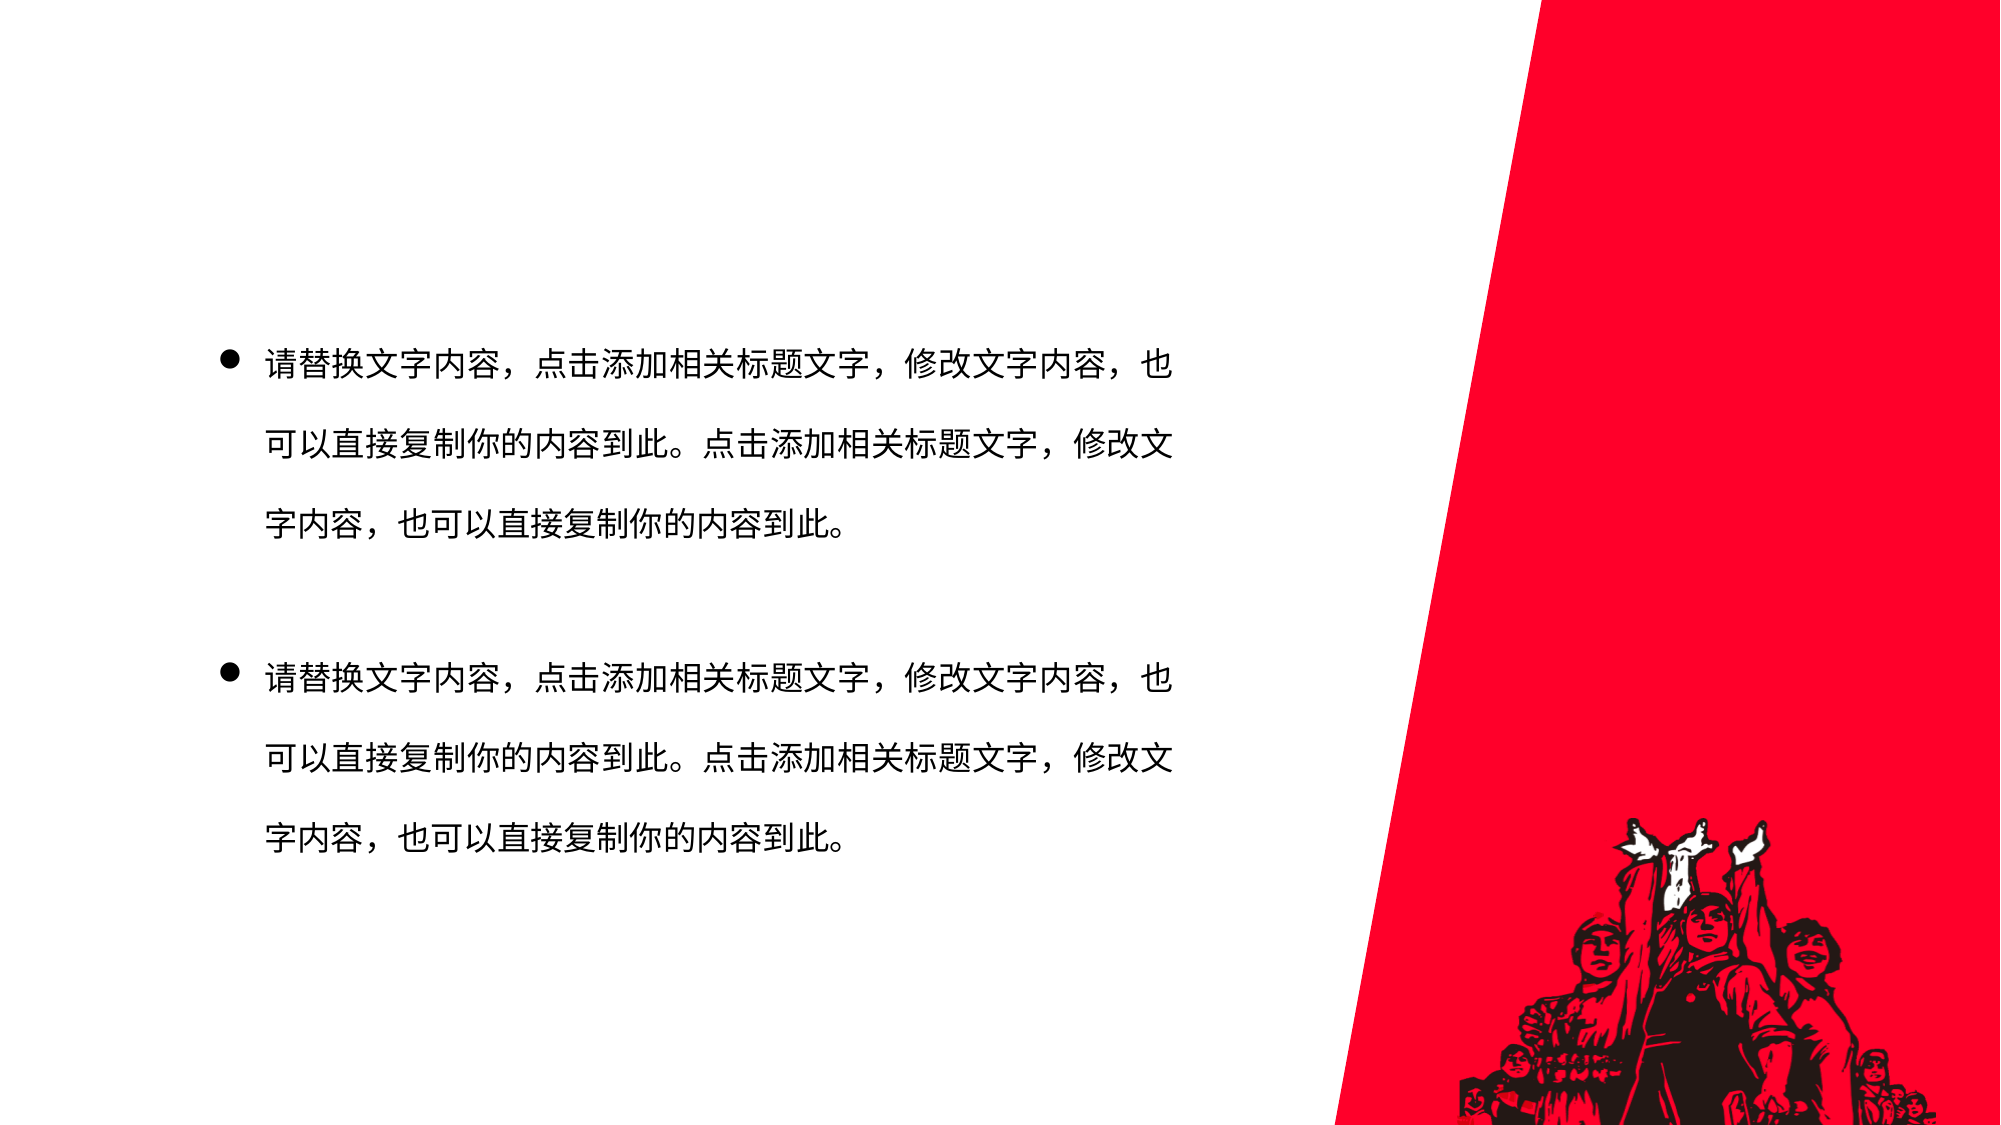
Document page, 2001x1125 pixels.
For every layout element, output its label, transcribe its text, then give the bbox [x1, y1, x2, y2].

picture [1333, 0, 2000, 1125]
text_box 请替换文字内容，点击添加相关标题文字，修改文字内容，也可以直接复制你的内容到此。点击添加相关标题文字，修改文字内容，也可以直接复制你的内容到此。 [217, 617, 1175, 857]
text_box 请替换文字内容，点击添加相关标题文字，修改文字内容，也可以直接复制你的内容到此。点击添加相关标题文字，修改文字内容，也可以直接复制你的内容到此。 [217, 303, 1175, 543]
